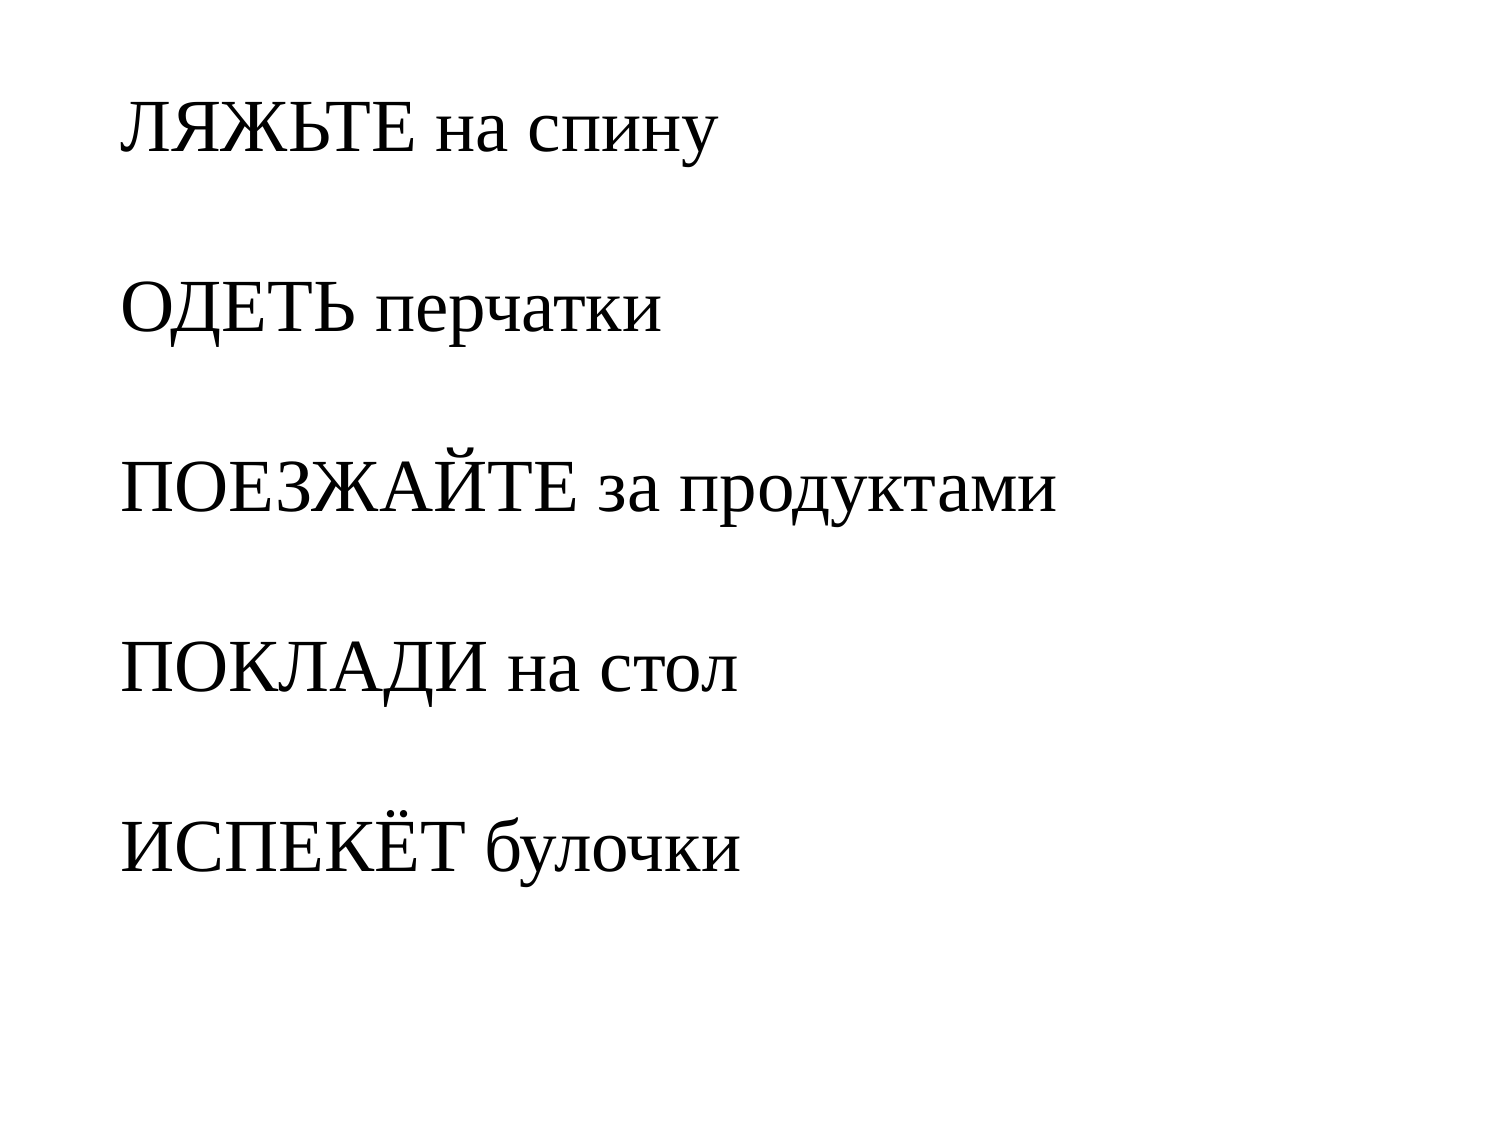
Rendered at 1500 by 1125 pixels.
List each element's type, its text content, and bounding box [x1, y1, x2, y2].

text_box ЛЯЖЬТЕ на спину ОДЕТЬ перчатки ПОЕЗЖАЙТЕ за продуктами ПОКЛАДИ на стол ИСПЕКЁТ булочки [105, 69, 1325, 985]
